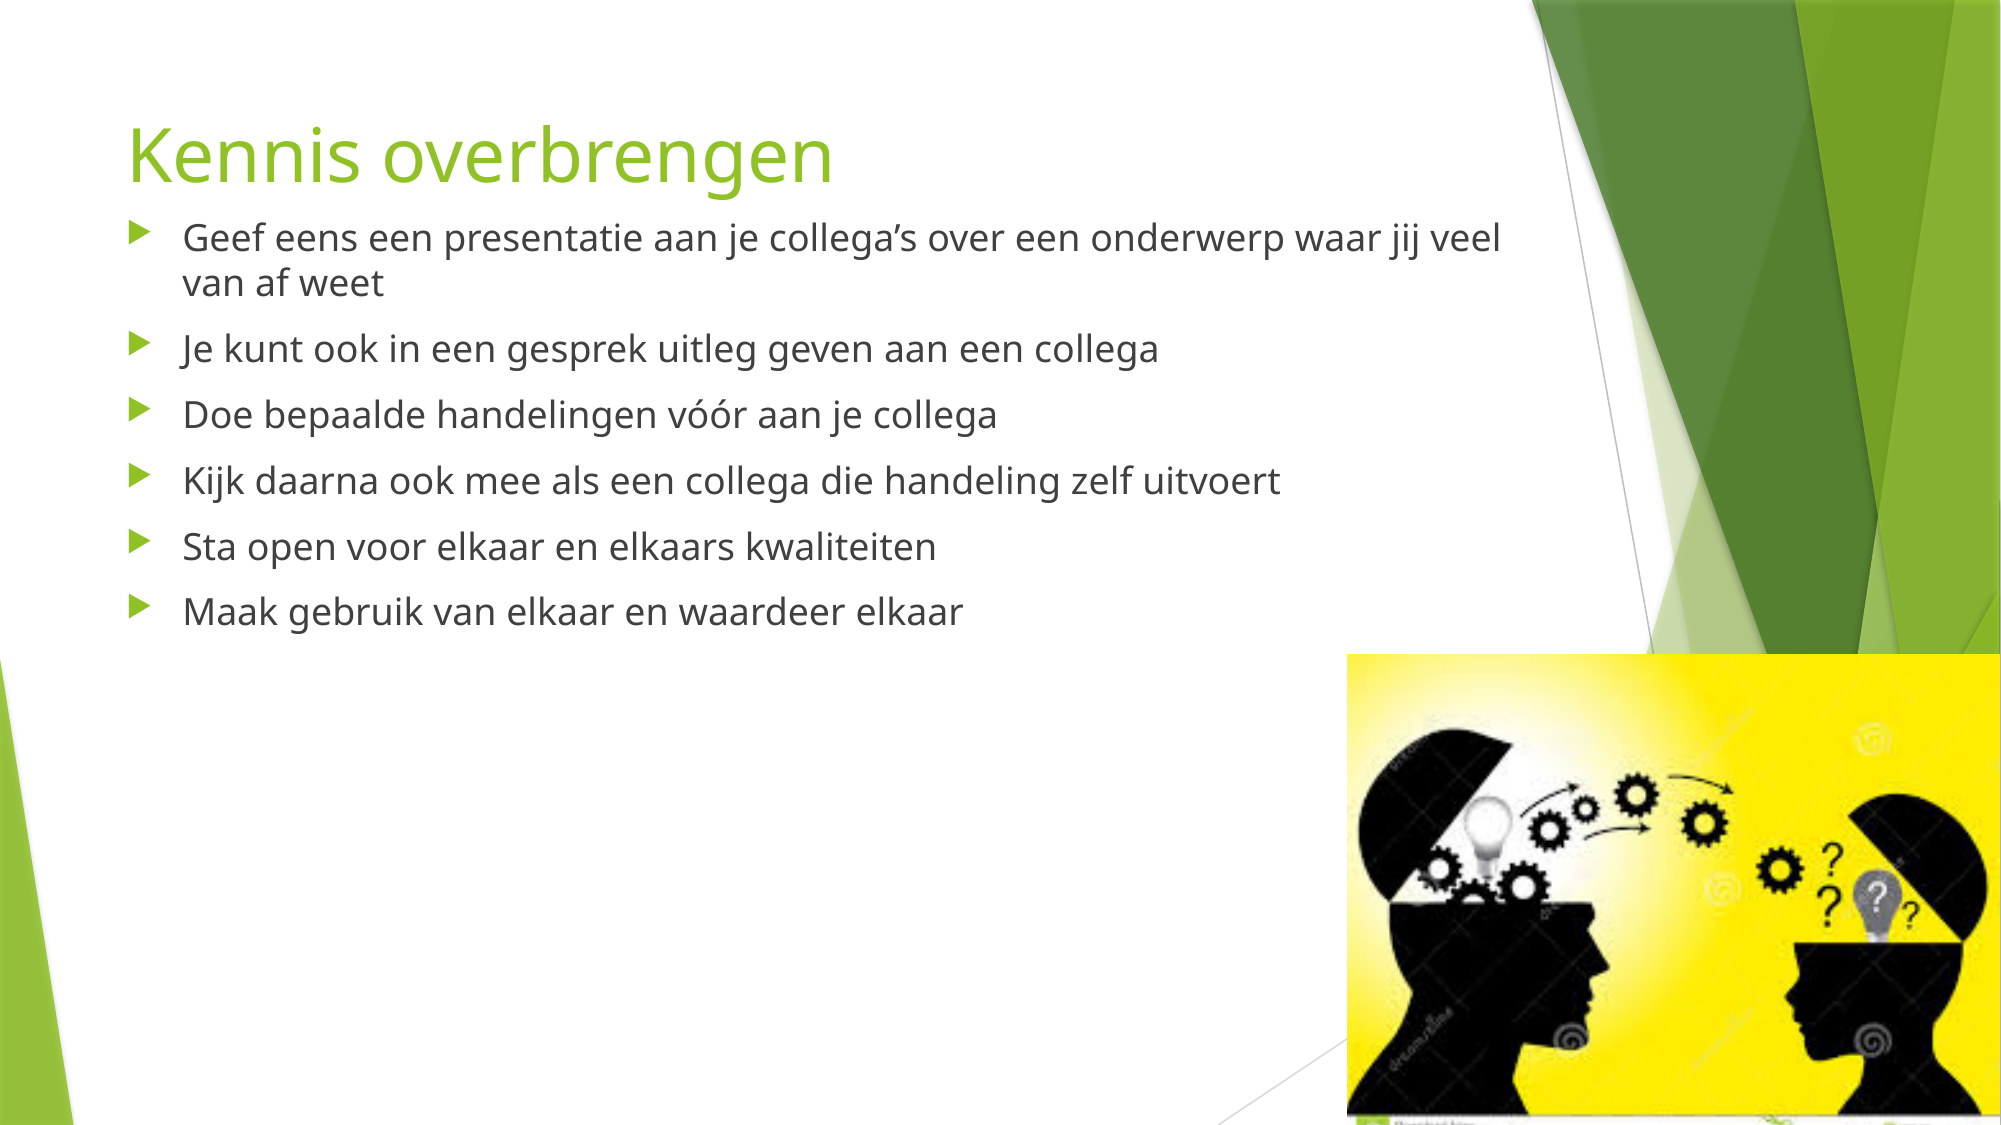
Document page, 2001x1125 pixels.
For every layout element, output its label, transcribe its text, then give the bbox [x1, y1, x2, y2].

title Kennis overbrengen [111, 99, 1522, 206]
list Geef eens een presentatie aan je collega’s over een onderwerp waar jij veel van af weet Je kunt ook in een gesprek uitleg geven aan een collega Doe bepaalde handelingen vóór aan je collega Kijk daarna ook mee als een collega die handeling zelf uitvoert Sta open voor elkaar en elkaars kwaliteiten Maak gebruik van elkaar en waardeer elkaar [111, 206, 1522, 844]
picture [1347, 653, 2000, 1125]
